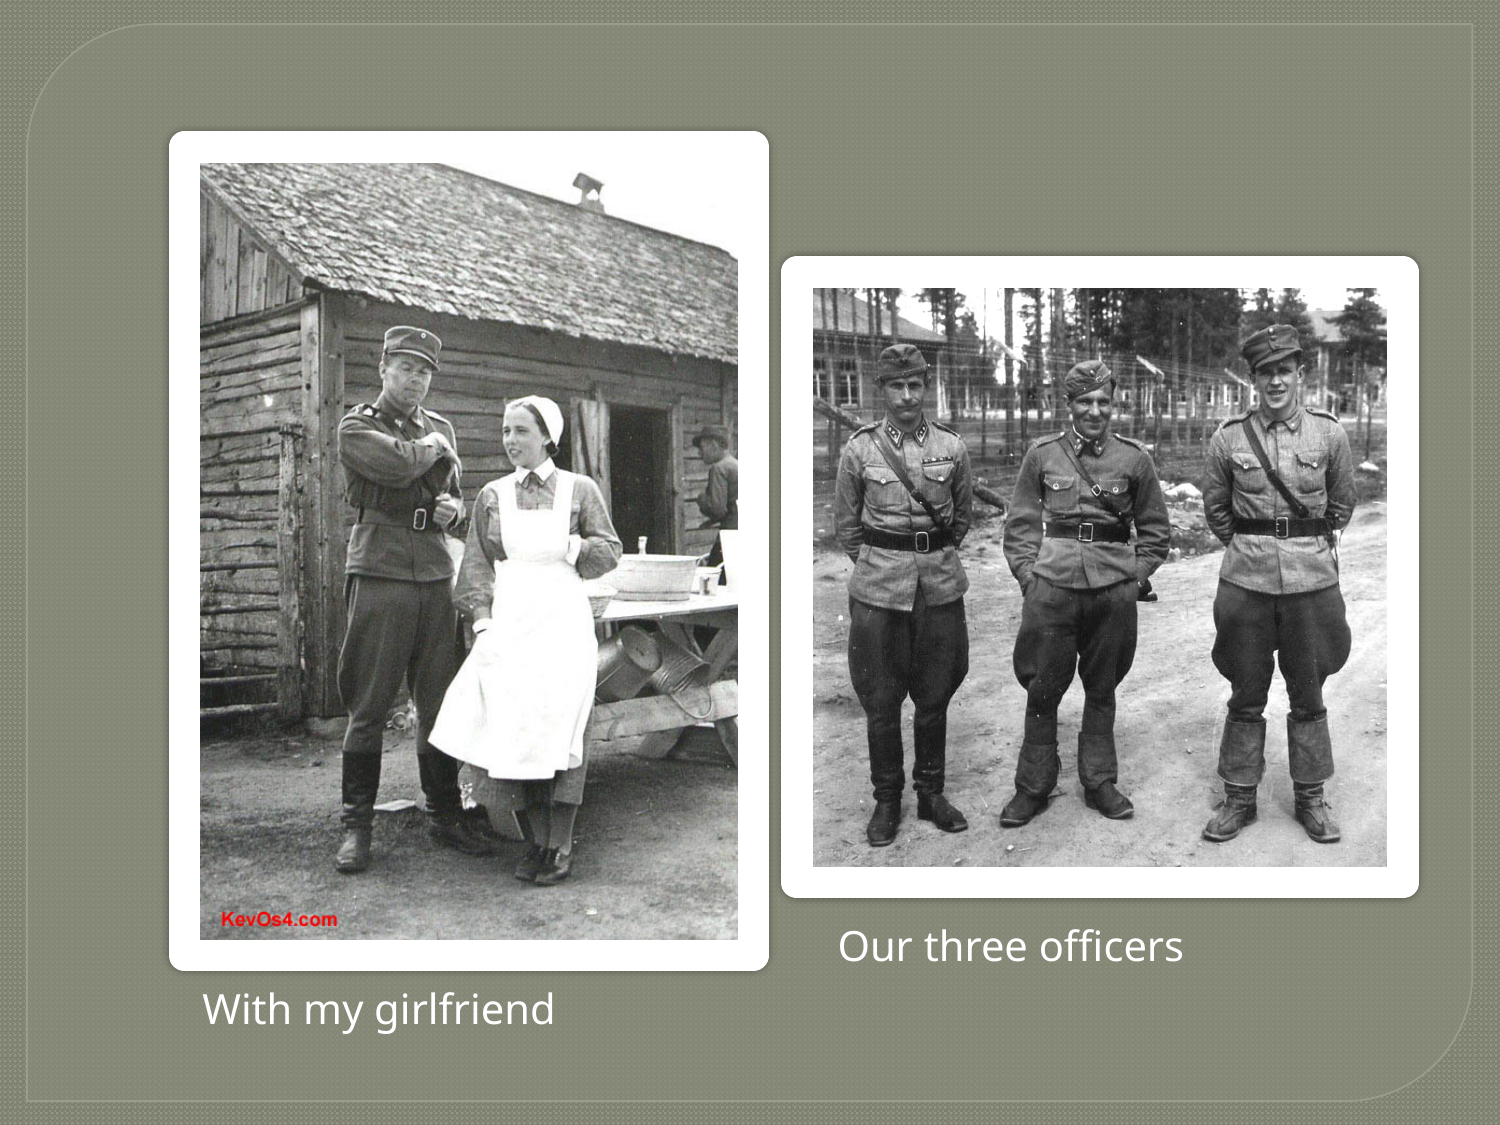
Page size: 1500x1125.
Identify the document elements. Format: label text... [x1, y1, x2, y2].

picture [199, 162, 738, 940]
text_box With my girlfriend [187, 975, 763, 1040]
picture [812, 287, 1388, 868]
text_box Our three officers [822, 912, 1199, 978]
